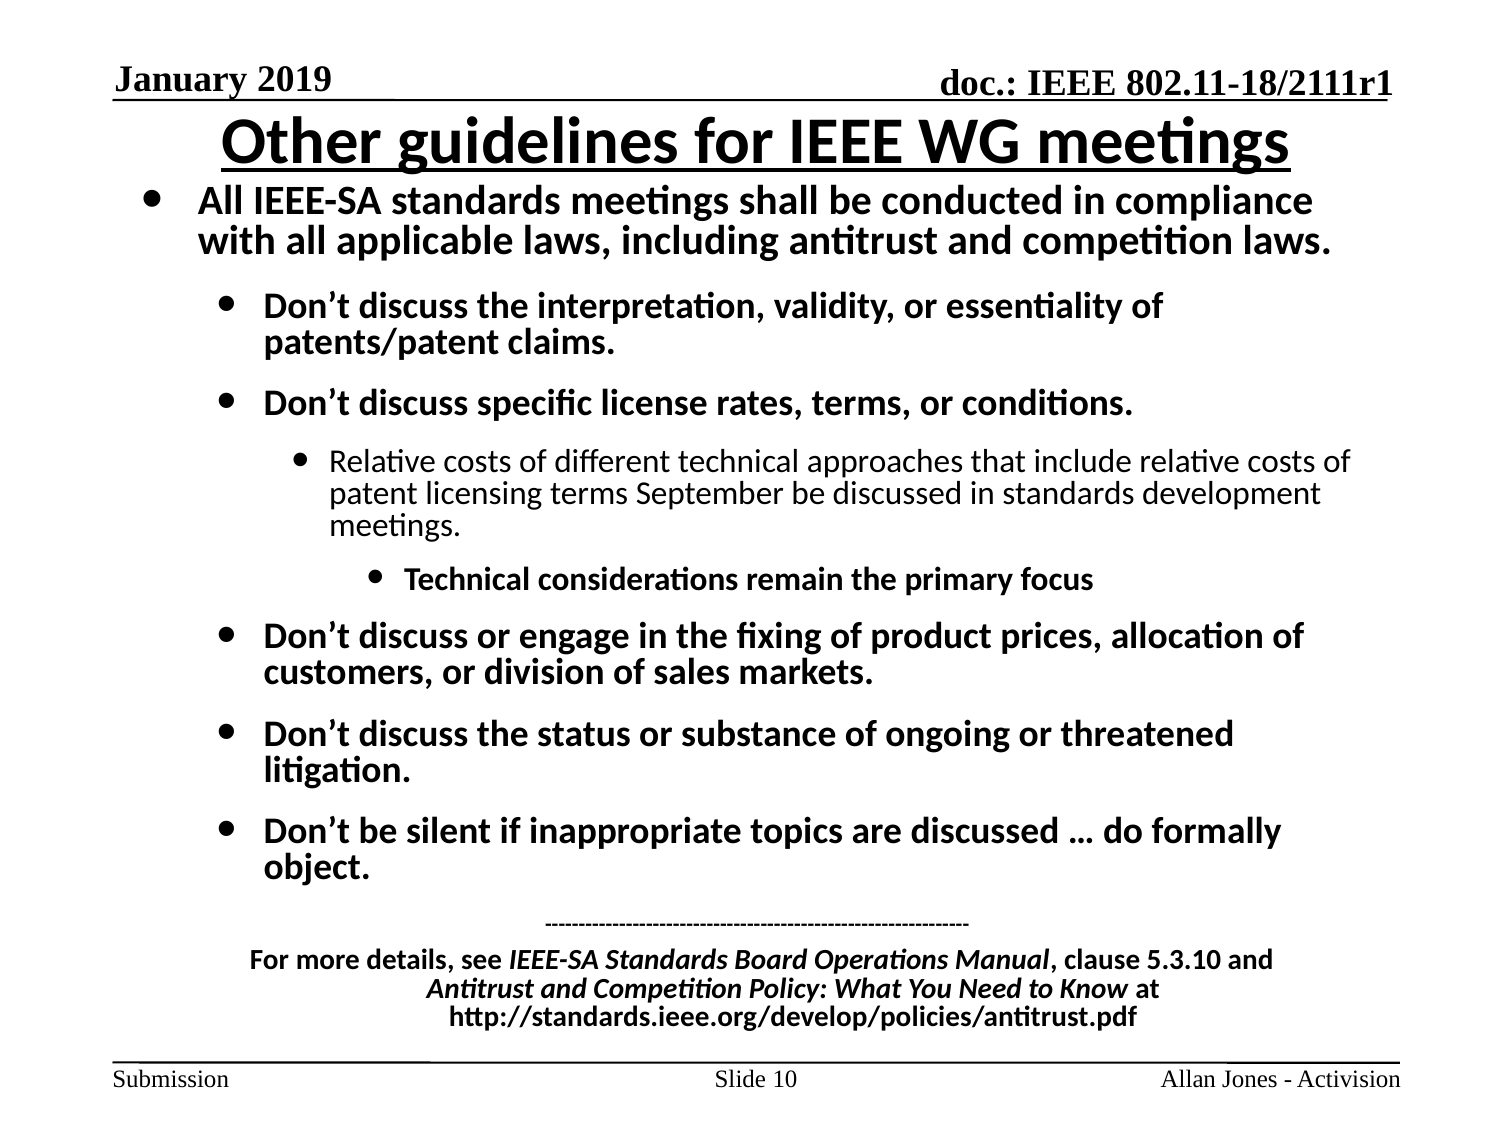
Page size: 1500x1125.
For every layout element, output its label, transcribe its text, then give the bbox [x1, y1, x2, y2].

title Other guidelines for IEEE WG meetings [118, 49, 1394, 225]
slide_number Slide 10 [712, 1061, 800, 1123]
footer Allan Jones - Activision [902, 1061, 1402, 1093]
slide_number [114, 54, 493, 100]
list All IEEE-SA standards meetings shall be conducted in compliance with all applicable laws, including antitrust and competition laws. Don’t discuss the interpretation, validity, or essentiality of patents/patent claims. Don’t discuss specific license rates, terms, or conditions. Relative costs of different technical approaches that include relative costs of patent licensing terms September be discussed in standards development meetings. Technical considerations remain the primary focus Don’t discuss or engage in the fixing of product prices, allocation of customers, or division of sales markets. Don’t discuss the status or substance of ongoing or threatened litigation. Don’t be silent if inappropriate topics are discussed … do formally object. --------------------------------------------------------------- For more details, see IEEE-SA Standards Board Operations Manual, clause 5.3.10 and Antitrust and Competition Policy: What You Need to Know at http://standards.ieee.org/develop/policies/antitrust.pdf [126, 174, 1405, 913]
